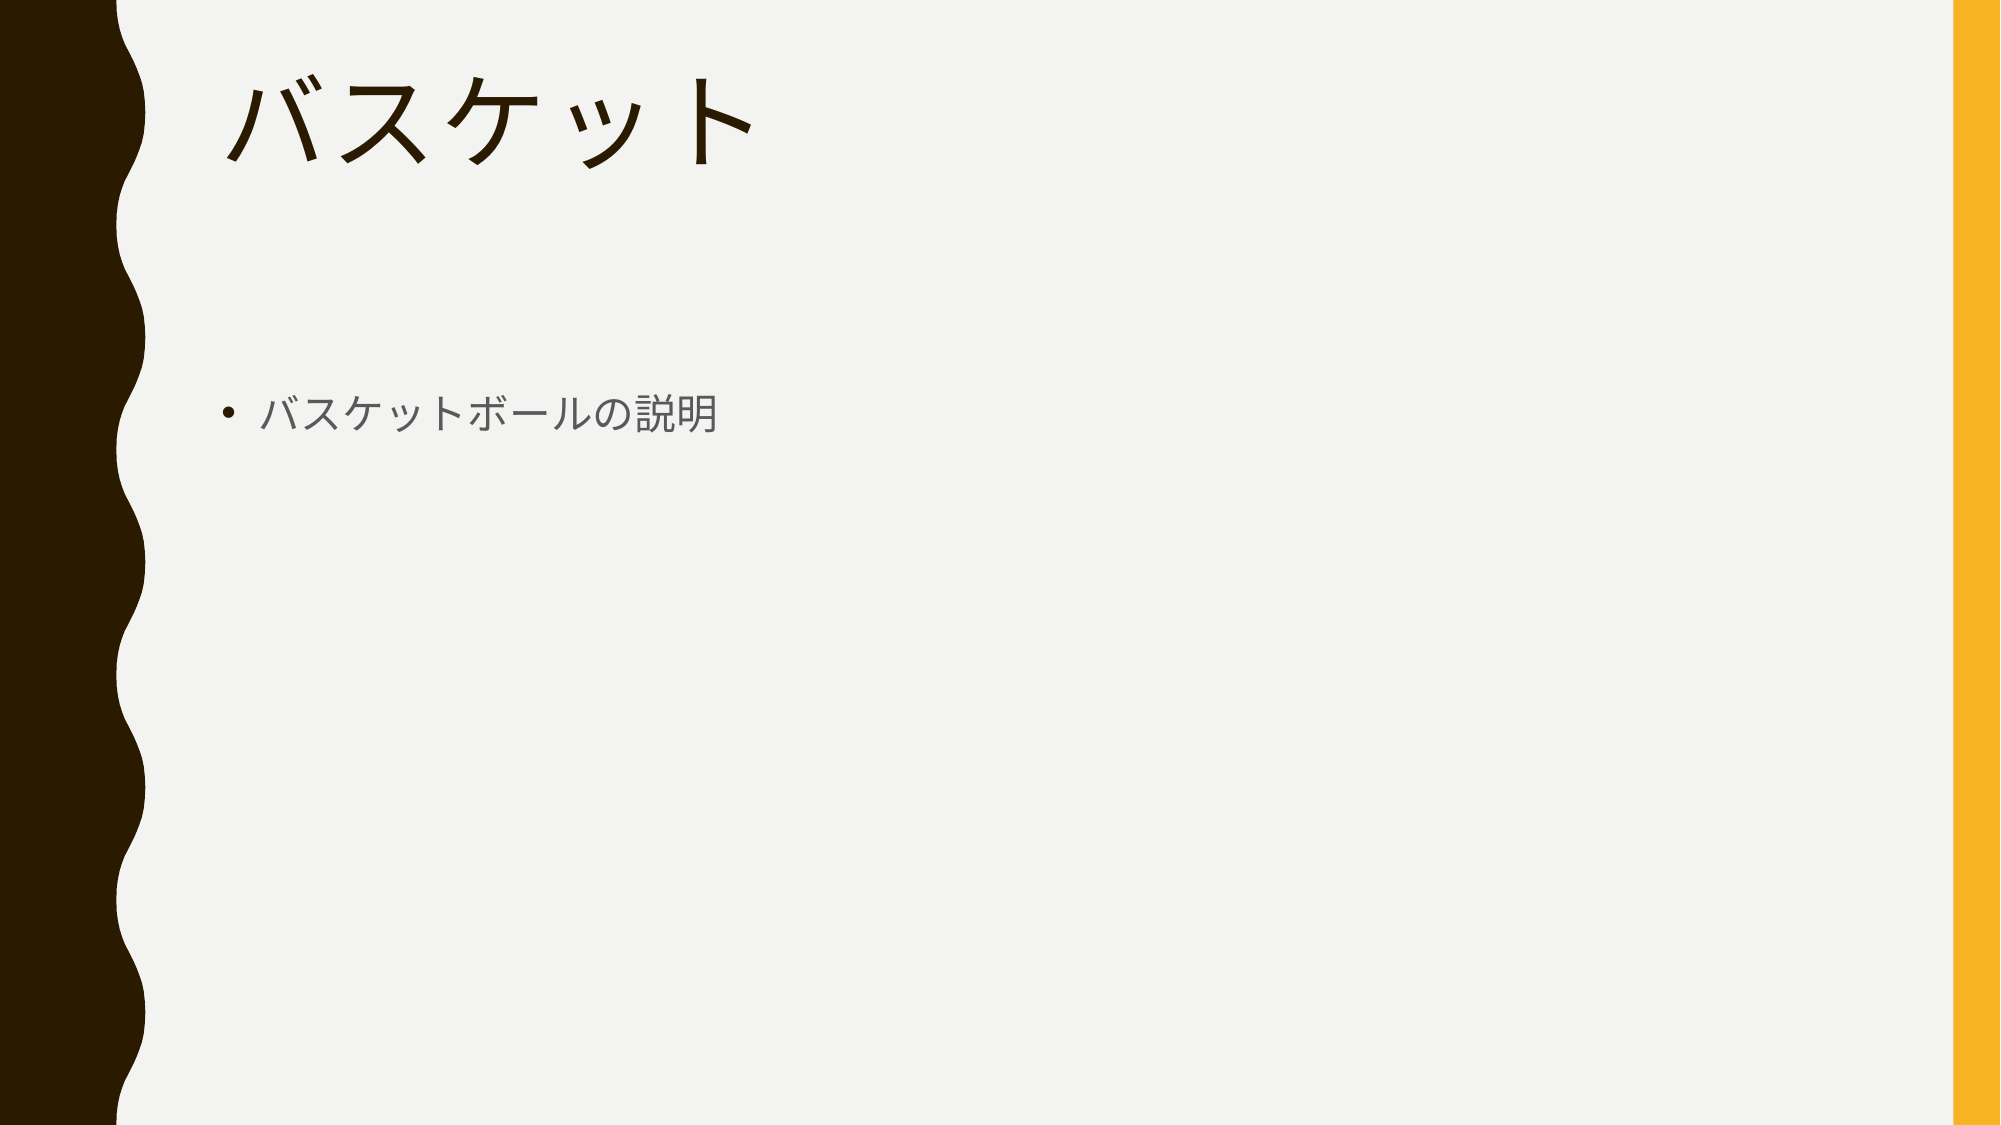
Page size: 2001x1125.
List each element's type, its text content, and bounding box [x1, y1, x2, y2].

title バスケット [205, 62, 1875, 308]
list バスケットボールの説明 [206, 375, 994, 969]
